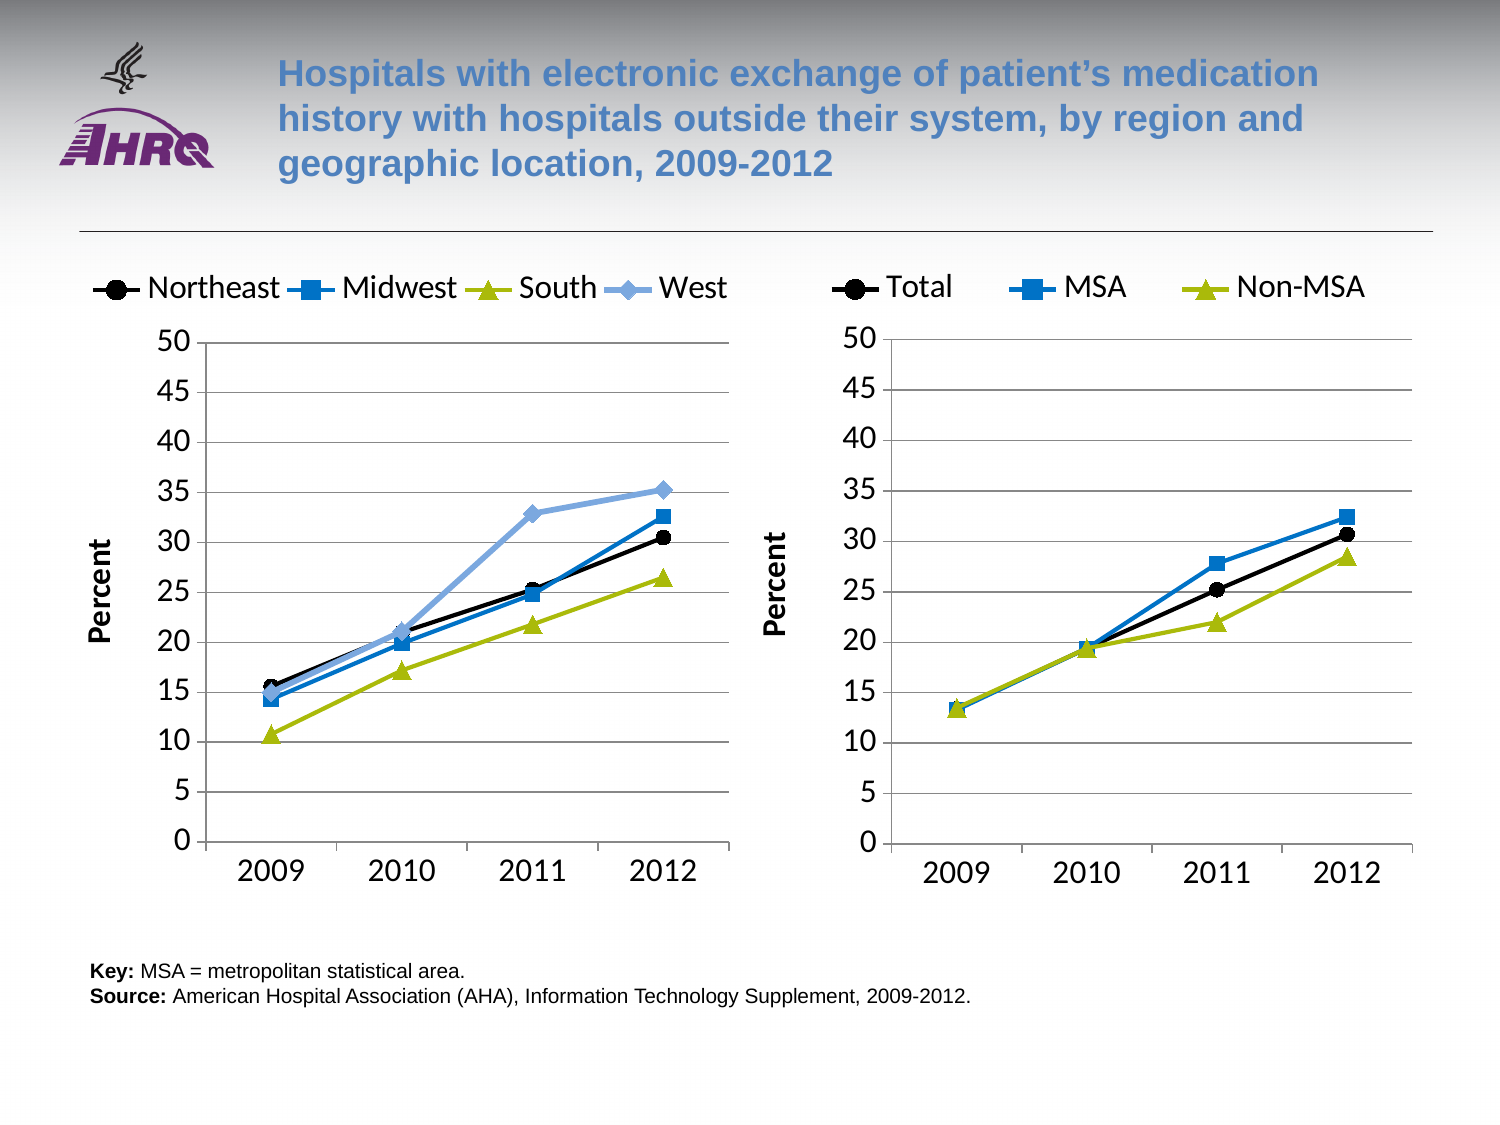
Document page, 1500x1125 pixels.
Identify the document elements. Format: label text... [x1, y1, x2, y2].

text_box Key: MSA = metropolitan statistical area. Source: American Hospital Association (AHA), Information Technology Supplement, 2009-2012. [74, 949, 1413, 1015]
chart [74, 254, 1426, 931]
title Hospitals with electronic exchange of patient’s medication history with hospitals outside their system, by region and geographic location, 2009-2012 [262, 45, 1425, 188]
picture [0, 0, 1500, 1125]
